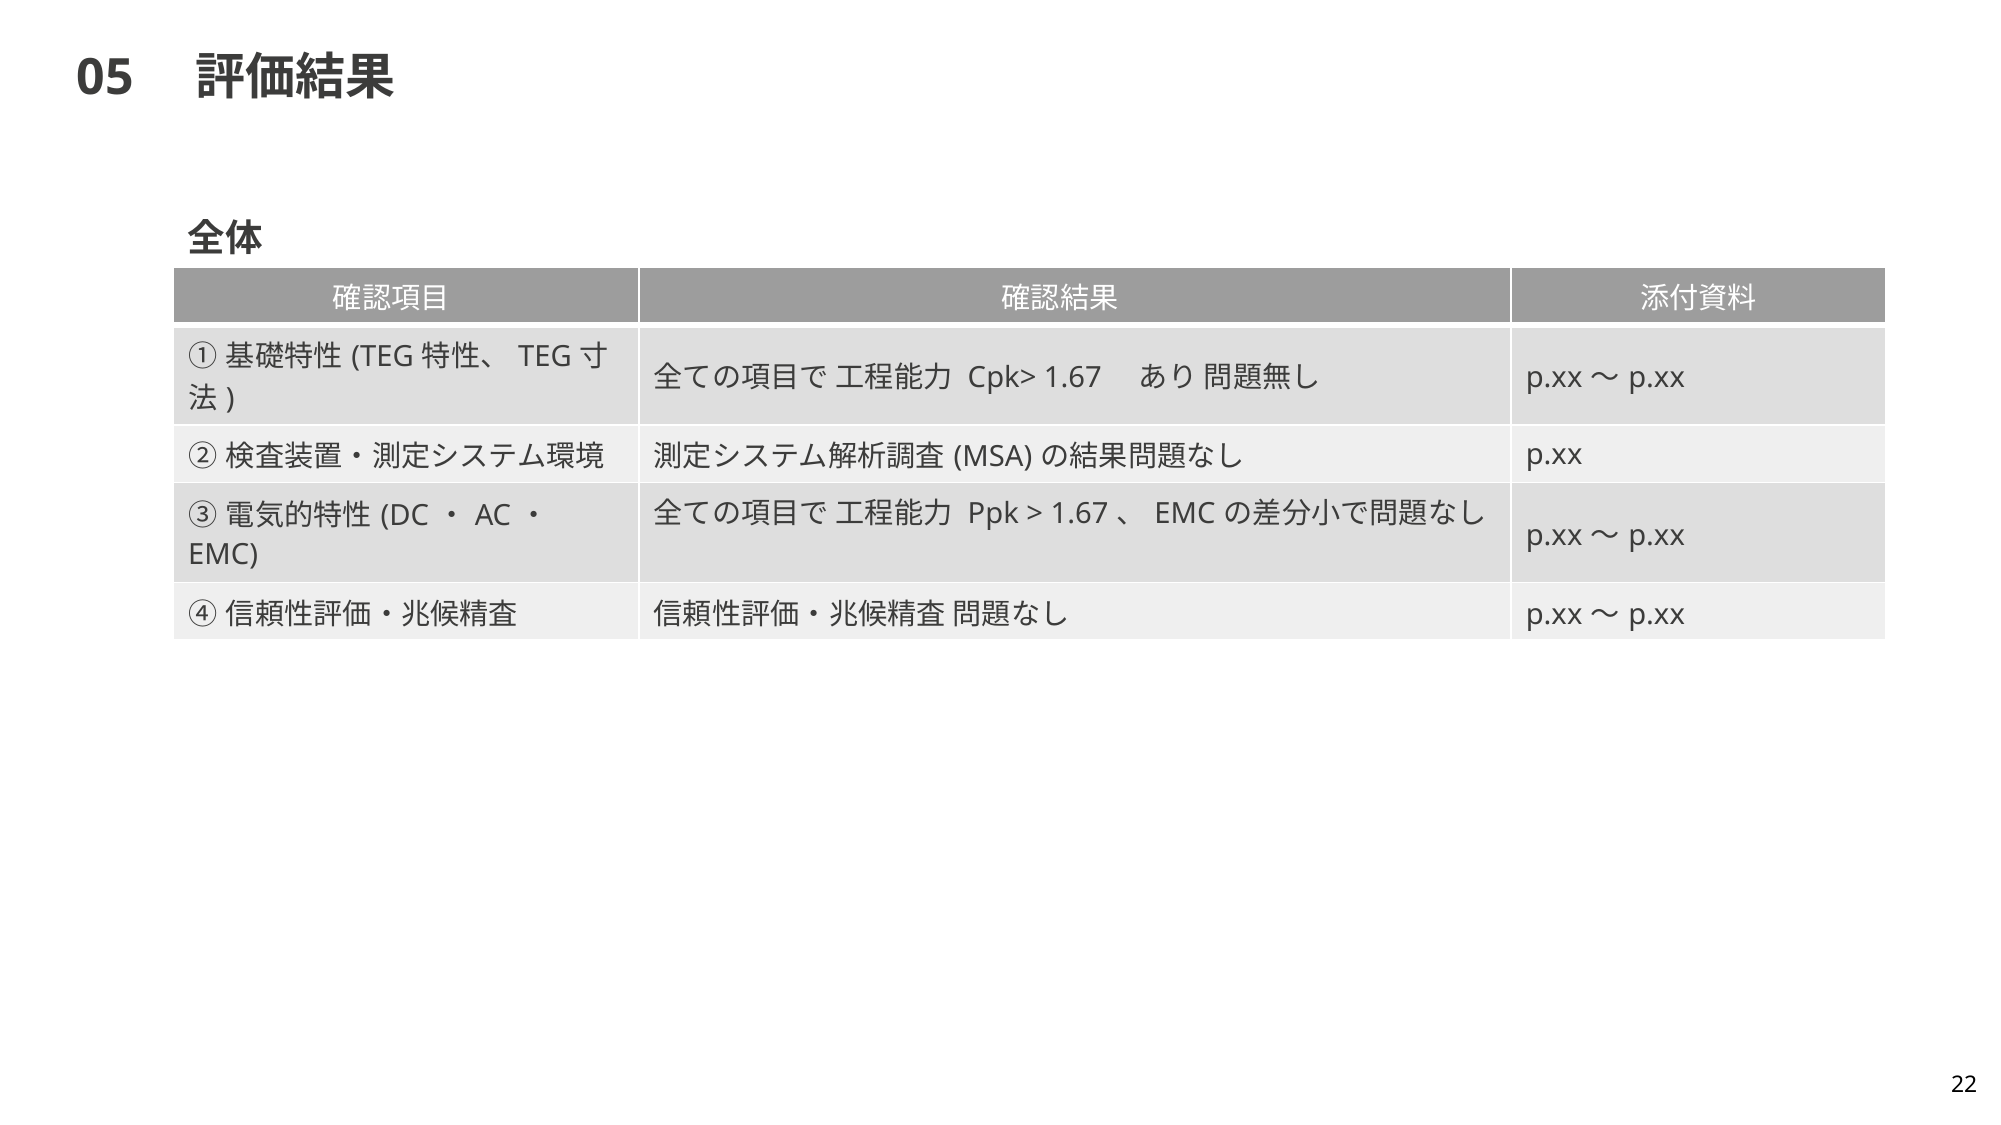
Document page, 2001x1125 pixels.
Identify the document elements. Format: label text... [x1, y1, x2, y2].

table_header 添付資料 [1512, 268, 1885, 322]
table_cell p.xx～p.xx [1512, 328, 1885, 424]
table_cell ③電気的特性(DC・AC・EMC) [174, 483, 638, 582]
text_box 全体 [173, 206, 1488, 267]
table_header 確認項目 [174, 268, 638, 322]
table_cell p.xx～p.xx [1512, 583, 1885, 639]
table_cell 信頼性評価・兆候精査 問題なし [640, 583, 1510, 639]
table_header 確認結果 [640, 268, 1510, 322]
table_cell p.xx～p.xx [1512, 483, 1885, 582]
table_cell ①基礎特性(TEG特性、TEG寸法) [174, 328, 638, 424]
table_cell 全ての項目で 工程能力 Ppk > 1.67、EMCの差分小で問題なし [640, 483, 1510, 582]
table_cell 全ての項目で 工程能力 Cpk> 1.67 あり 問題無し [640, 328, 1510, 424]
table_cell 測定システム解析調査(MSA)の結果問題なし [640, 426, 1510, 482]
table_cell ④信頼性評価・兆候精査 [174, 583, 638, 639]
table_cell p.xx [1512, 426, 1885, 482]
table_cell ②検査装置・測定システム環境 [174, 426, 638, 482]
title 05 評価結果 [0, 0, 1877, 123]
